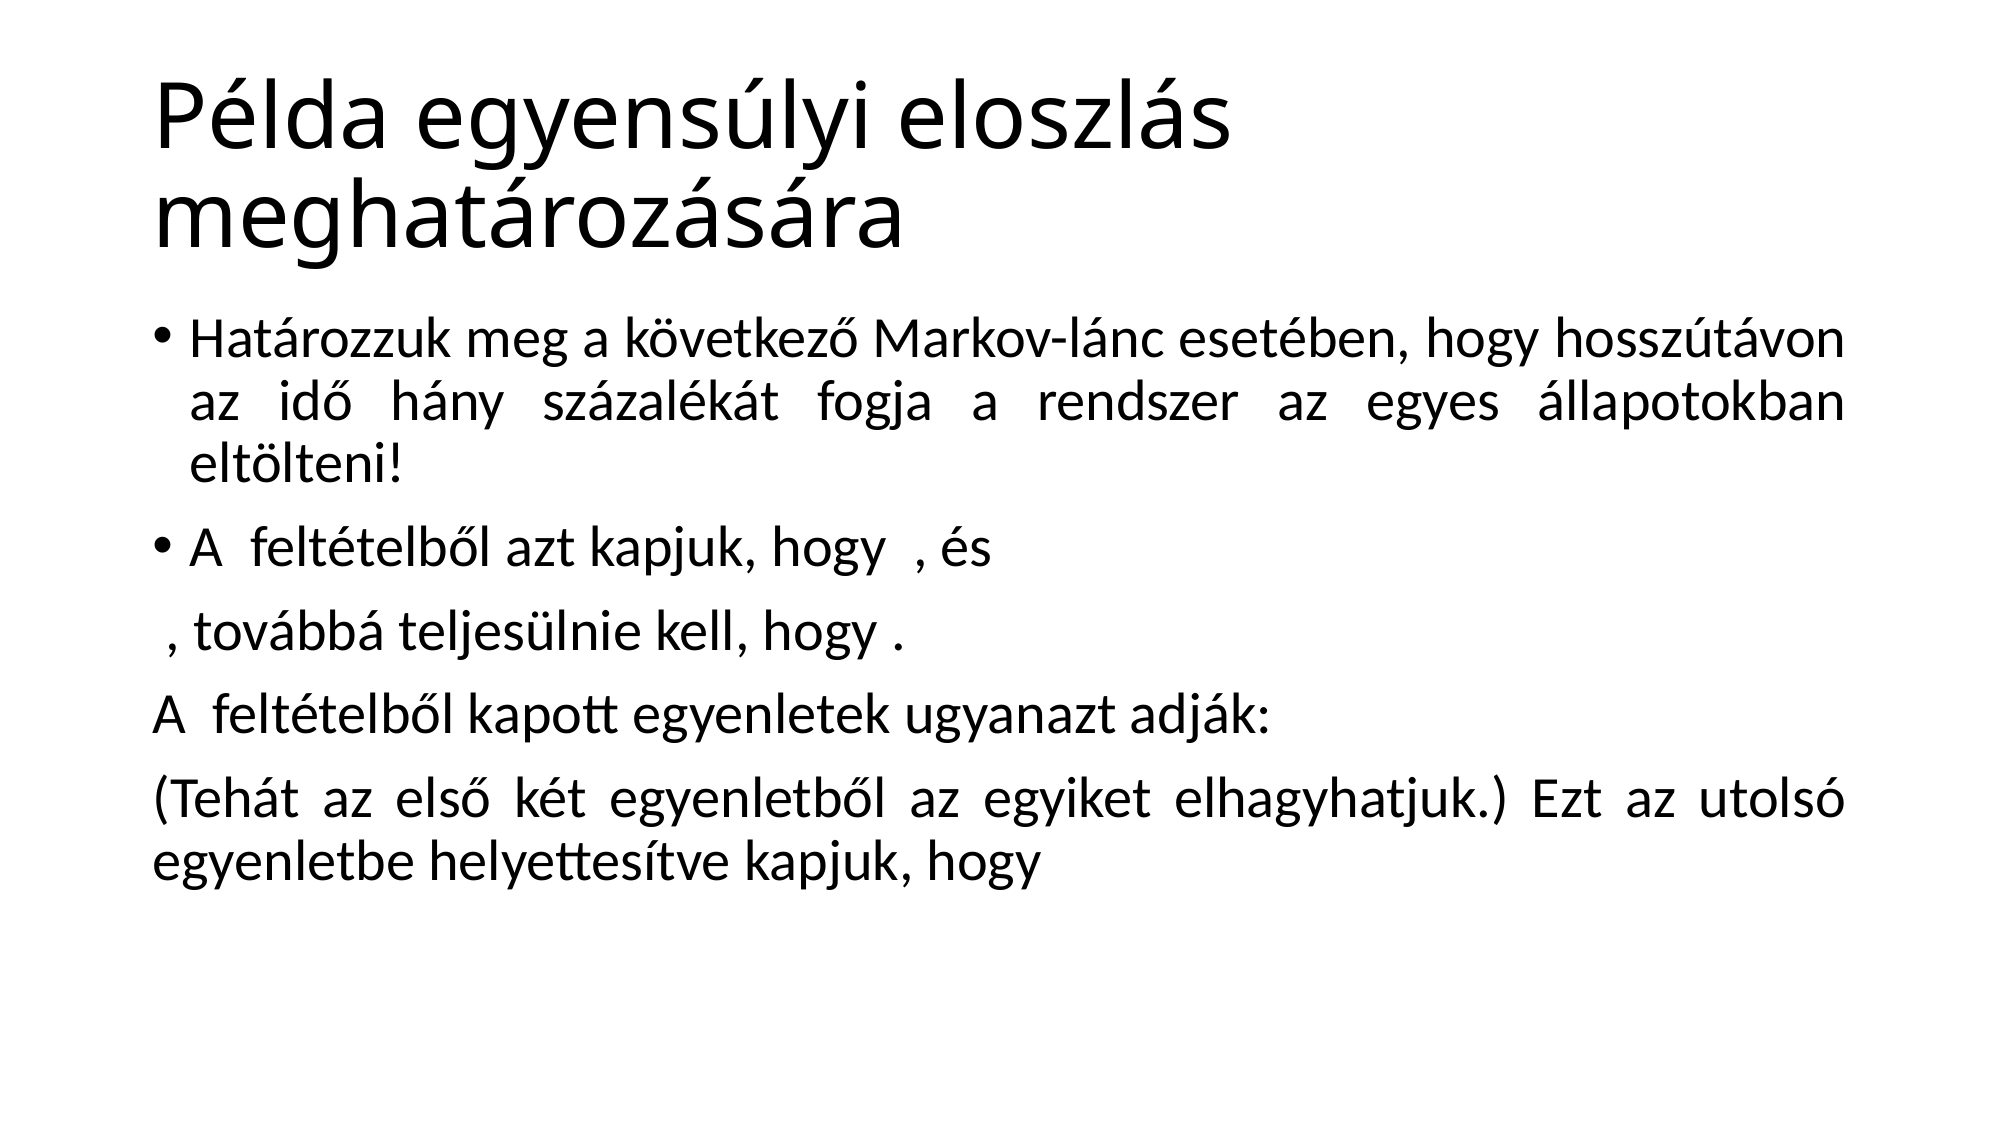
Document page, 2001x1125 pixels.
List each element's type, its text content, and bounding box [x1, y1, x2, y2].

title Példa egyensúlyi eloszlás meghatározására [137, 59, 1863, 278]
